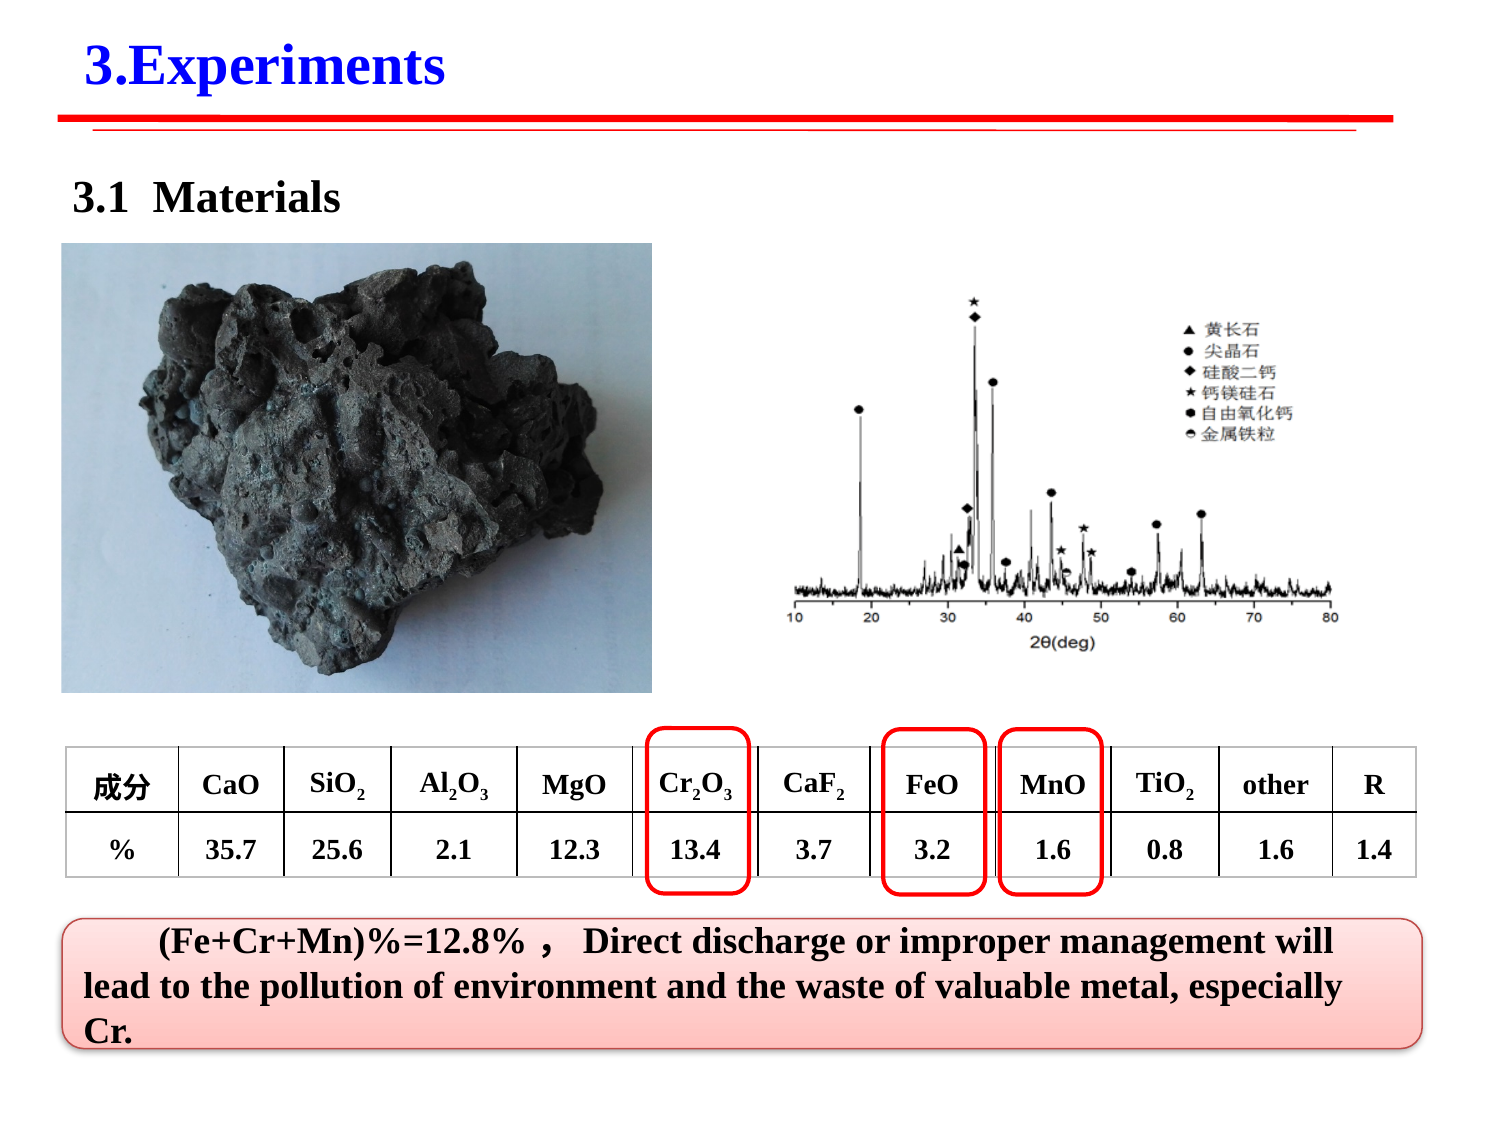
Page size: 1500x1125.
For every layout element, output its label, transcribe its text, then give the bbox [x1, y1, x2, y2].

table_cell 1.6 [1220, 813, 1332, 876]
table_header MnO [1104, 748, 1110, 811]
table_cell 3.2 [871, 813, 881, 876]
text_box 3.Experiments [70, 19, 1376, 104]
picture [61, 243, 653, 694]
table_header SiO2 [285, 748, 390, 811]
table_cell 35.7 [179, 813, 283, 876]
table_header other [1220, 748, 1332, 811]
table_cell 3.2 [988, 813, 995, 876]
table_header CaO [179, 748, 283, 811]
text_box [997, 727, 1104, 897]
text_box (Fe+Cr+Mn)%=12.8%，Direct discharge or improper management will lead to the pollution of environment and the waste of valuable metal, especially Cr. [61, 917, 1423, 1050]
text_box [881, 727, 988, 897]
picture [761, 277, 1353, 660]
table_header MgO [518, 748, 632, 811]
table_cell 13.4 [633, 813, 644, 876]
table_header R [1333, 748, 1415, 811]
table_cell 12.3 [518, 813, 632, 876]
table_cell 1.6 [1104, 813, 1110, 876]
table_cell 25.6 [285, 813, 390, 876]
table_cell 1.4 [1333, 813, 1415, 876]
table_header Al2O3 [392, 748, 516, 811]
table_header TiO2 [1112, 748, 1218, 811]
table_header FeO [988, 748, 995, 811]
text_box 3.1 Materials [57, 159, 1302, 230]
table_header FeO [871, 748, 881, 811]
table_header CaF2 [759, 748, 869, 811]
text_box [644, 725, 752, 896]
table_cell % [67, 813, 178, 876]
table_header Cr2O3 [633, 748, 644, 811]
table_cell 0.8 [1112, 813, 1218, 876]
table_cell 3.7 [759, 813, 869, 876]
table_header 成分 [67, 748, 178, 811]
table_cell 13.4 [752, 813, 757, 876]
table_cell 2.1 [392, 813, 516, 876]
table_header Cr2O3 [752, 748, 757, 811]
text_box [57, 118, 1394, 131]
